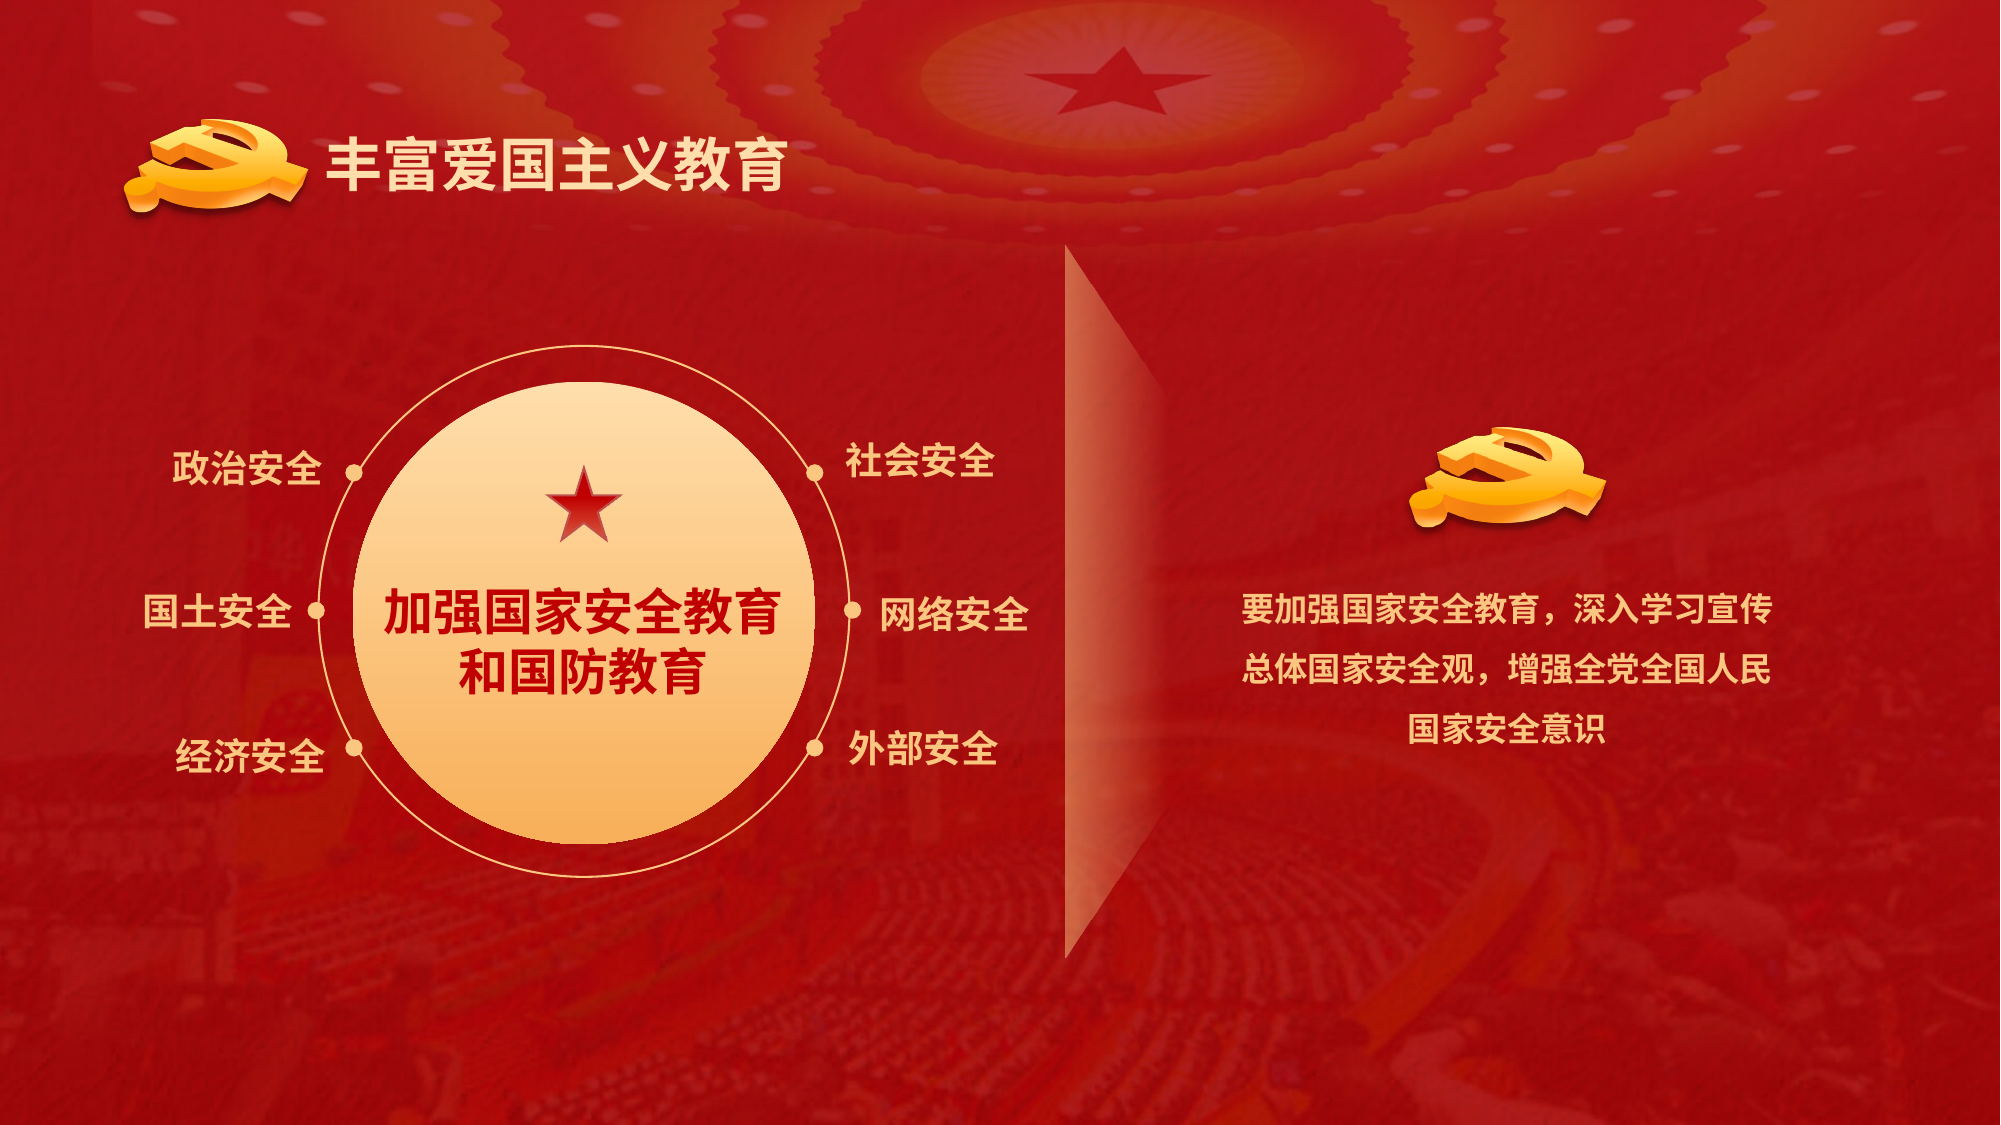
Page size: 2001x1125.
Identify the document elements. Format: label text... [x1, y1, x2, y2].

text_box 要加强国家安全教育，深入学习宣传总体国家安全观，增强全党全国人民国家安全意识 [1219, 561, 1795, 756]
picture [1408, 427, 1607, 534]
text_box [126, 345, 1046, 877]
text_box [1064, 241, 1171, 961]
text_box 丰富爱国主义教育 [309, 120, 1363, 206]
picture [123, 119, 309, 219]
